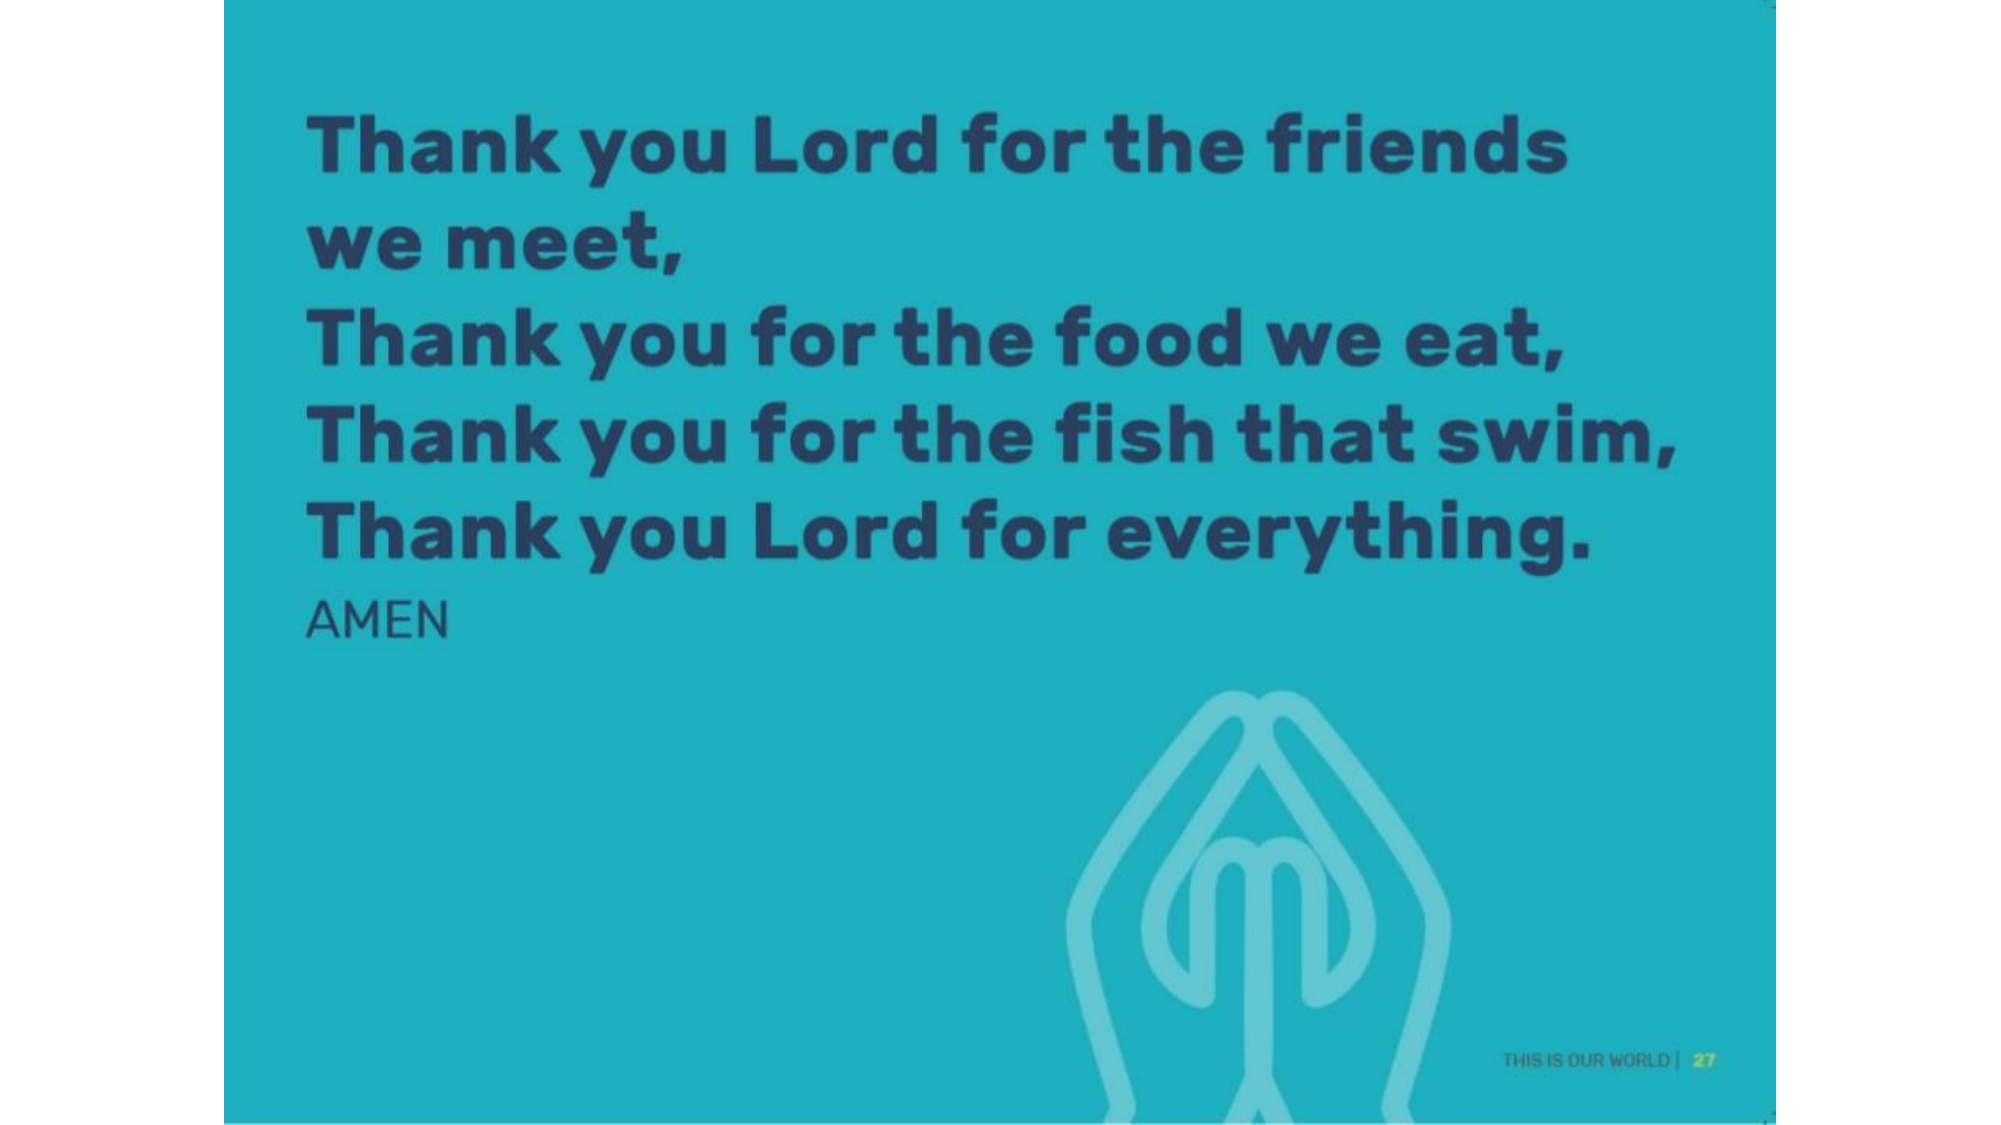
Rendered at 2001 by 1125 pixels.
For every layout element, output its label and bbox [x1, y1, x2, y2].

picture [224, 0, 1776, 1125]
